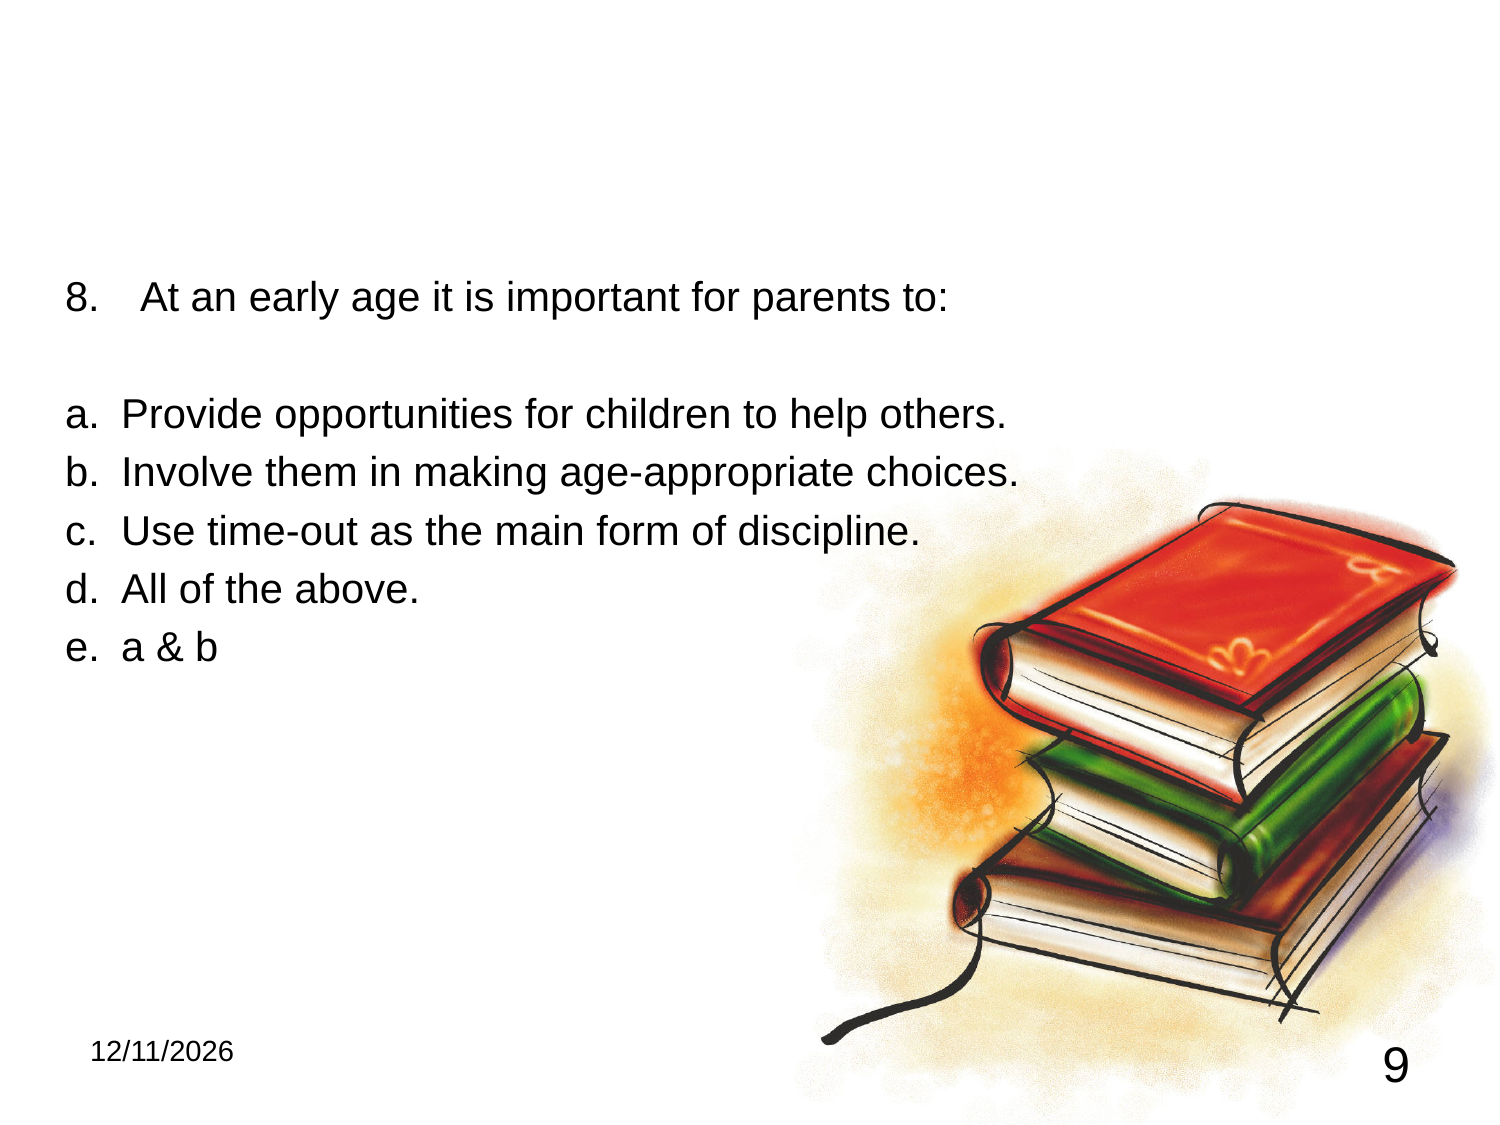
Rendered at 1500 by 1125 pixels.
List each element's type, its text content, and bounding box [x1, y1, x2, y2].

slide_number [74, 1024, 426, 1103]
slide_number 9 [1074, 1024, 1426, 1103]
list At an early age it is important for parents to: a. Provide opportunities for children to help others. b. Involve them in making age-appropriate choices. c. Use time-out as the main form of discipline. d. All of the above. e. a & b [49, 262, 1438, 1006]
picture [774, 399, 1500, 1125]
